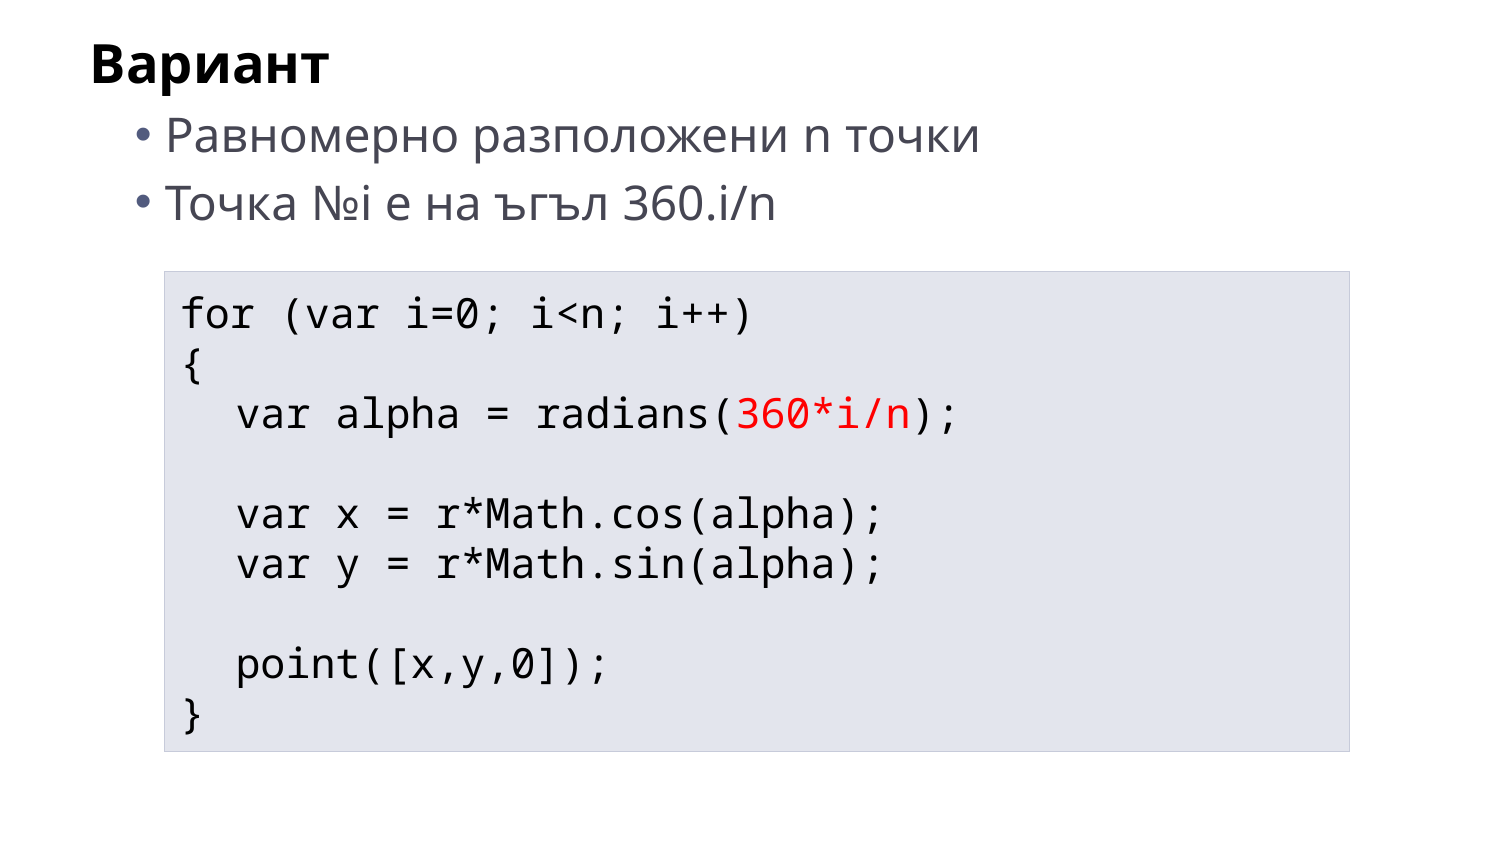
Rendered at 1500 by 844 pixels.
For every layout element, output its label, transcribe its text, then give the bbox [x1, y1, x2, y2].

text_box for (var i=0; i<n; i++) { var alpha = radians(360*i/n); var x = r*Math.cos(alpha); var y = r*Math.sin(alpha); point([x,y,0]); } [164, 271, 1350, 752]
list Вариант Равномерно разположени n точки Точка №i е на ъгъл 360.i/n [75, 21, 1475, 835]
